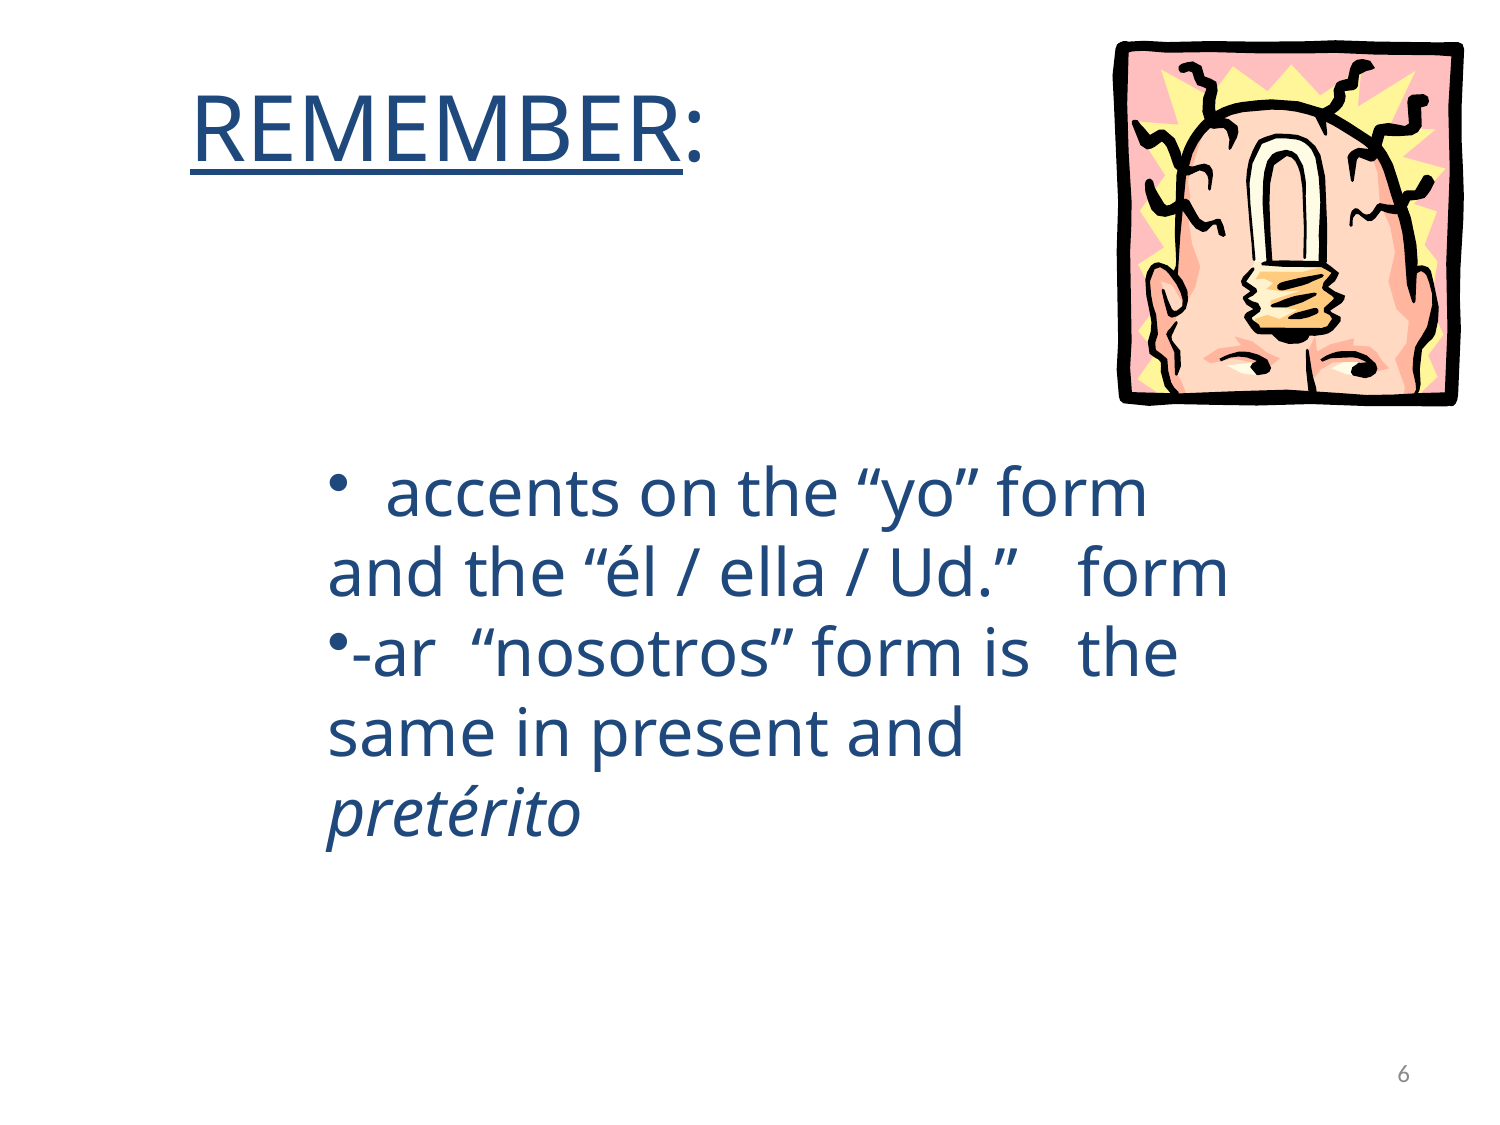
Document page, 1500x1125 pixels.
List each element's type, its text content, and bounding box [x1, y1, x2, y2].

text_box REMEMBER: [174, 49, 775, 188]
slide_number 6 [1074, 1042, 1425, 1103]
text_box accents on the “yo” form and the “él / ella / Ud.” form -ar “nosotros” form is the same in present and pretérito [312, 442, 1250, 858]
picture [1112, 37, 1468, 410]
